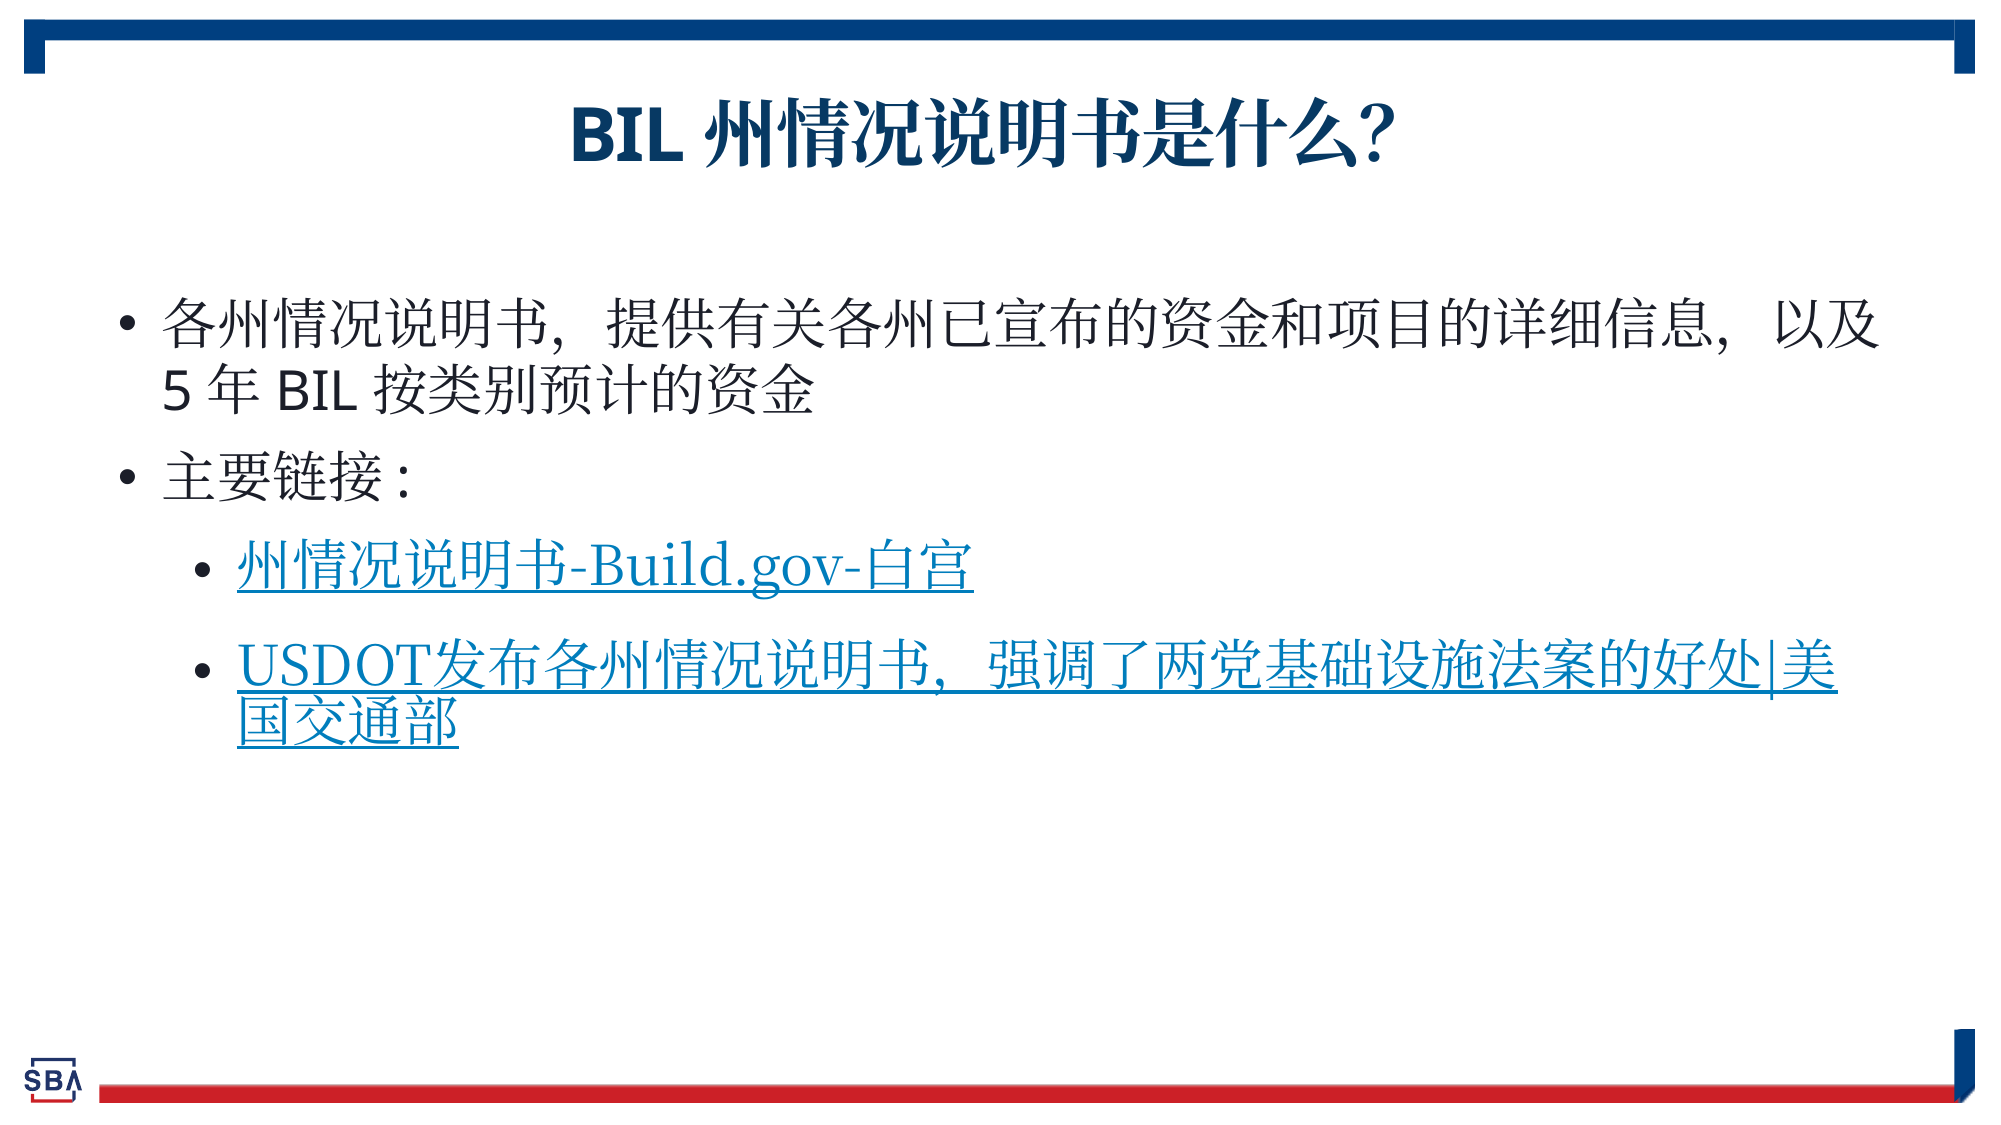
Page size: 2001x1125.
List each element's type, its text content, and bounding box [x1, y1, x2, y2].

text_box 各州情况说明书，提供有关各州已宣布的资金和项目的详细信息，以及5年BIL按类别预计的资金 主要链接: 州情况说明书-Build.gov-白宫 USDOT发布各州情况说明书，强调了两党基础设施法案的好处|美国交通部 [115, 267, 1885, 710]
title BIL州情况说明书是什么？ [137, 40, 1863, 232]
